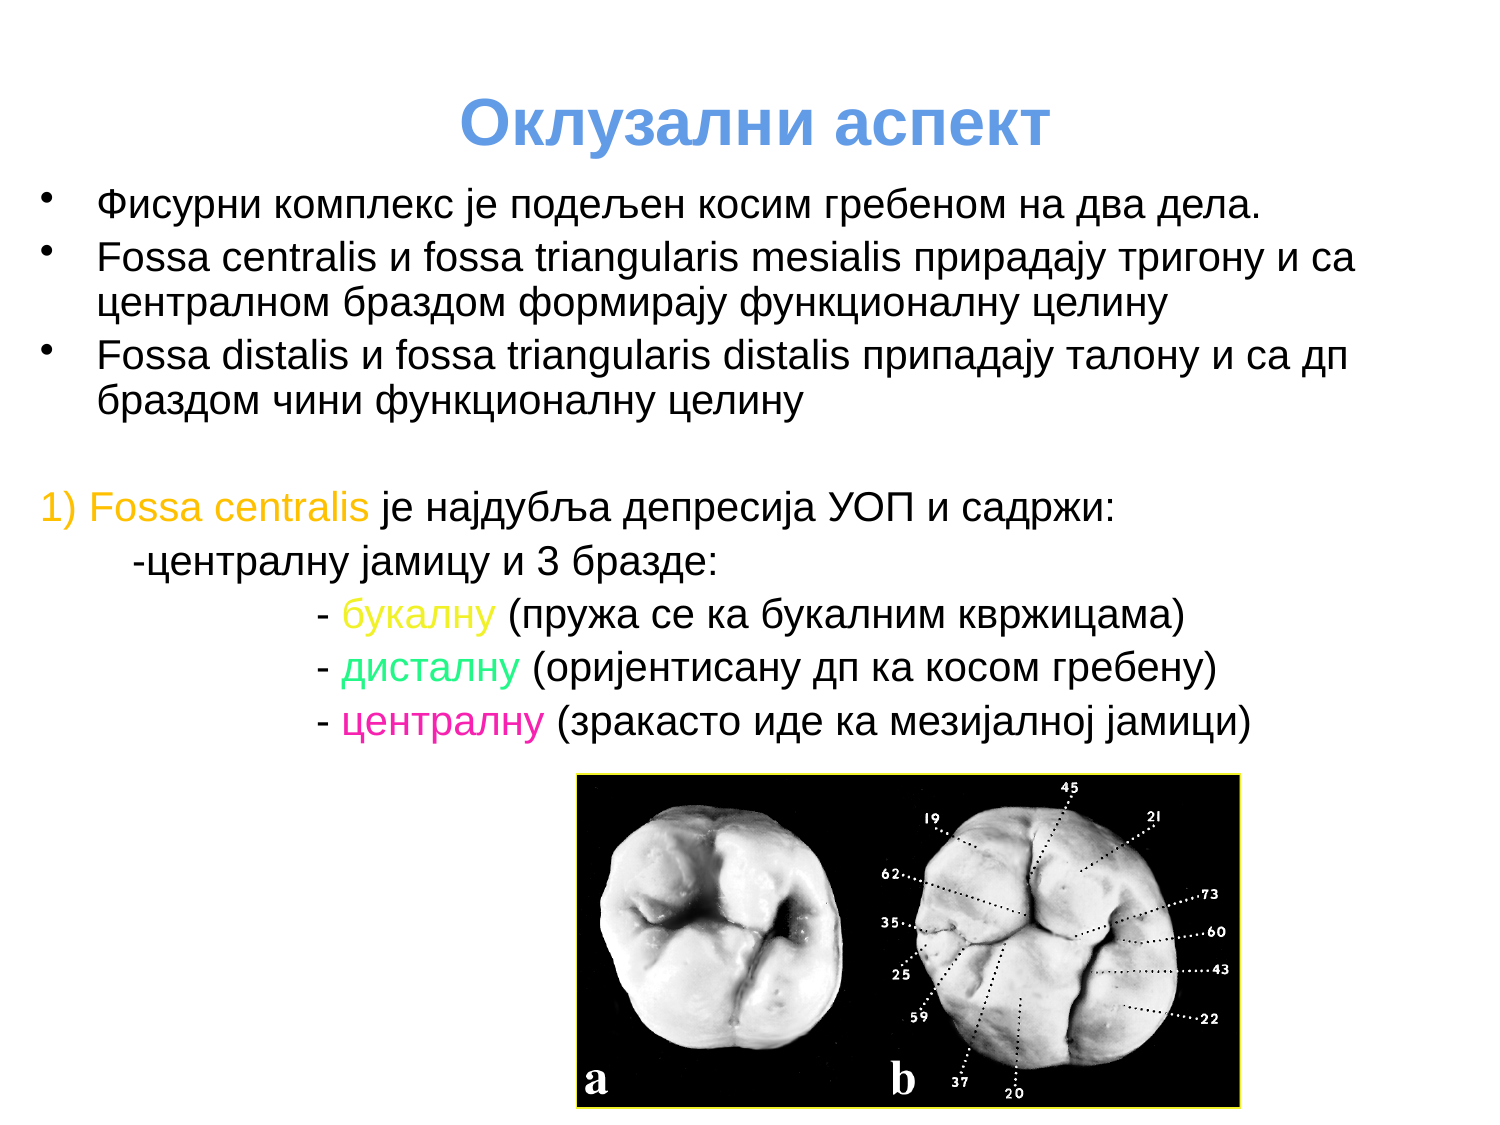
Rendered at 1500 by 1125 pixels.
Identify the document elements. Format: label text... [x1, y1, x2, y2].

text_box Оклузални аспект [99, 50, 1412, 187]
list Фисурни комплекс је подељен косим гребеном на два дела. Fossa centralis и fossa triangularis mesialis приpадaју тригону и са централном браздом формирају функционалну целину Fossa distalis и fossa triangularis distalis припадају талону и са дп браздом чини функционалну целину 1) Fossa centralis је најдубља депресија УОП и садржи: -централну јамицу и 3 бразде: - букалну (пружа се ка букалним квржицама) - дисталну (оријентисану дп ка косом гребену) - централну (зракасто иде ка мезијалној јамици) [24, 174, 1413, 1001]
picture [576, 774, 1240, 1108]
